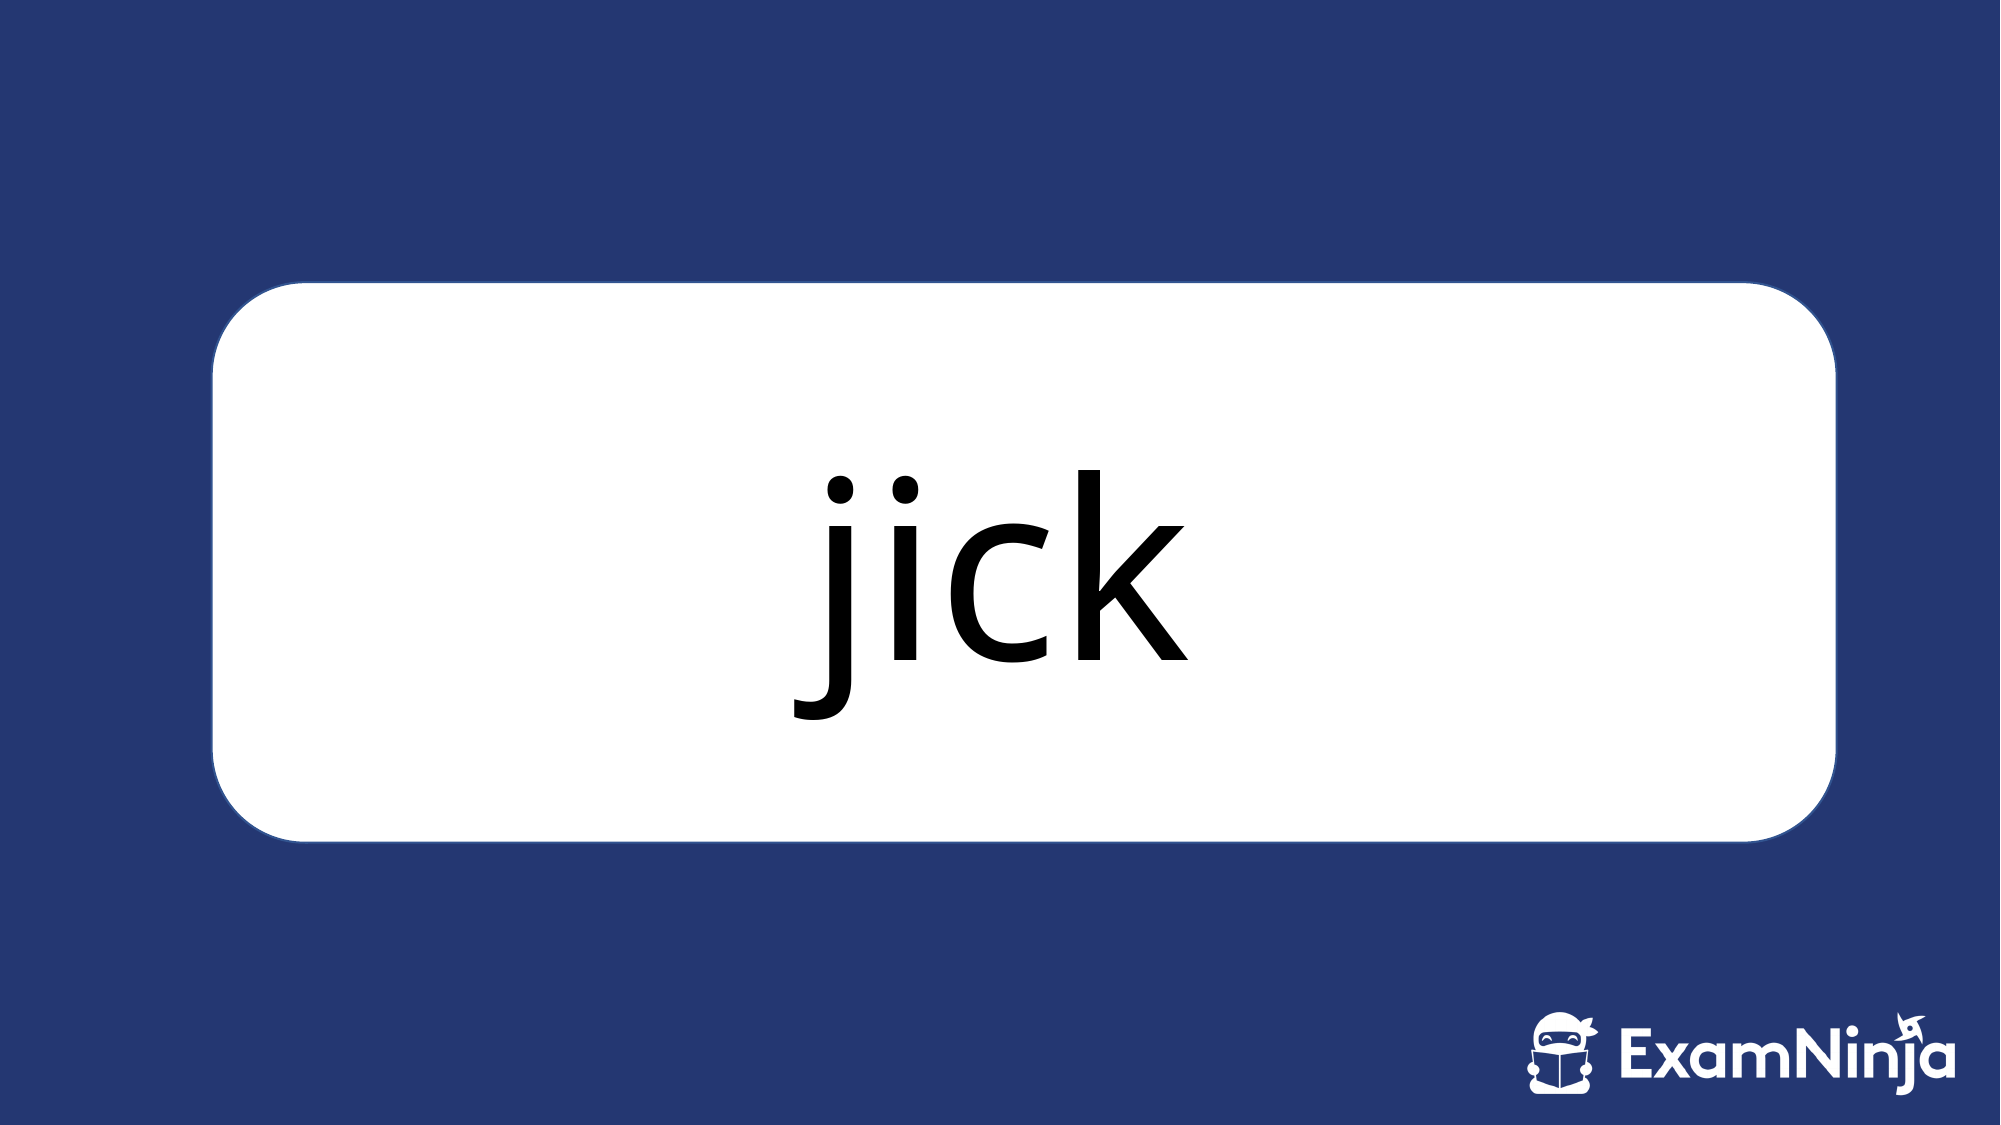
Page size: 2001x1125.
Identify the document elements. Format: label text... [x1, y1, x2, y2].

text_box [210, 281, 1838, 403]
picture [1501, 1003, 1979, 1102]
text_box jick [143, 403, 1857, 719]
text_box [210, 719, 1838, 844]
